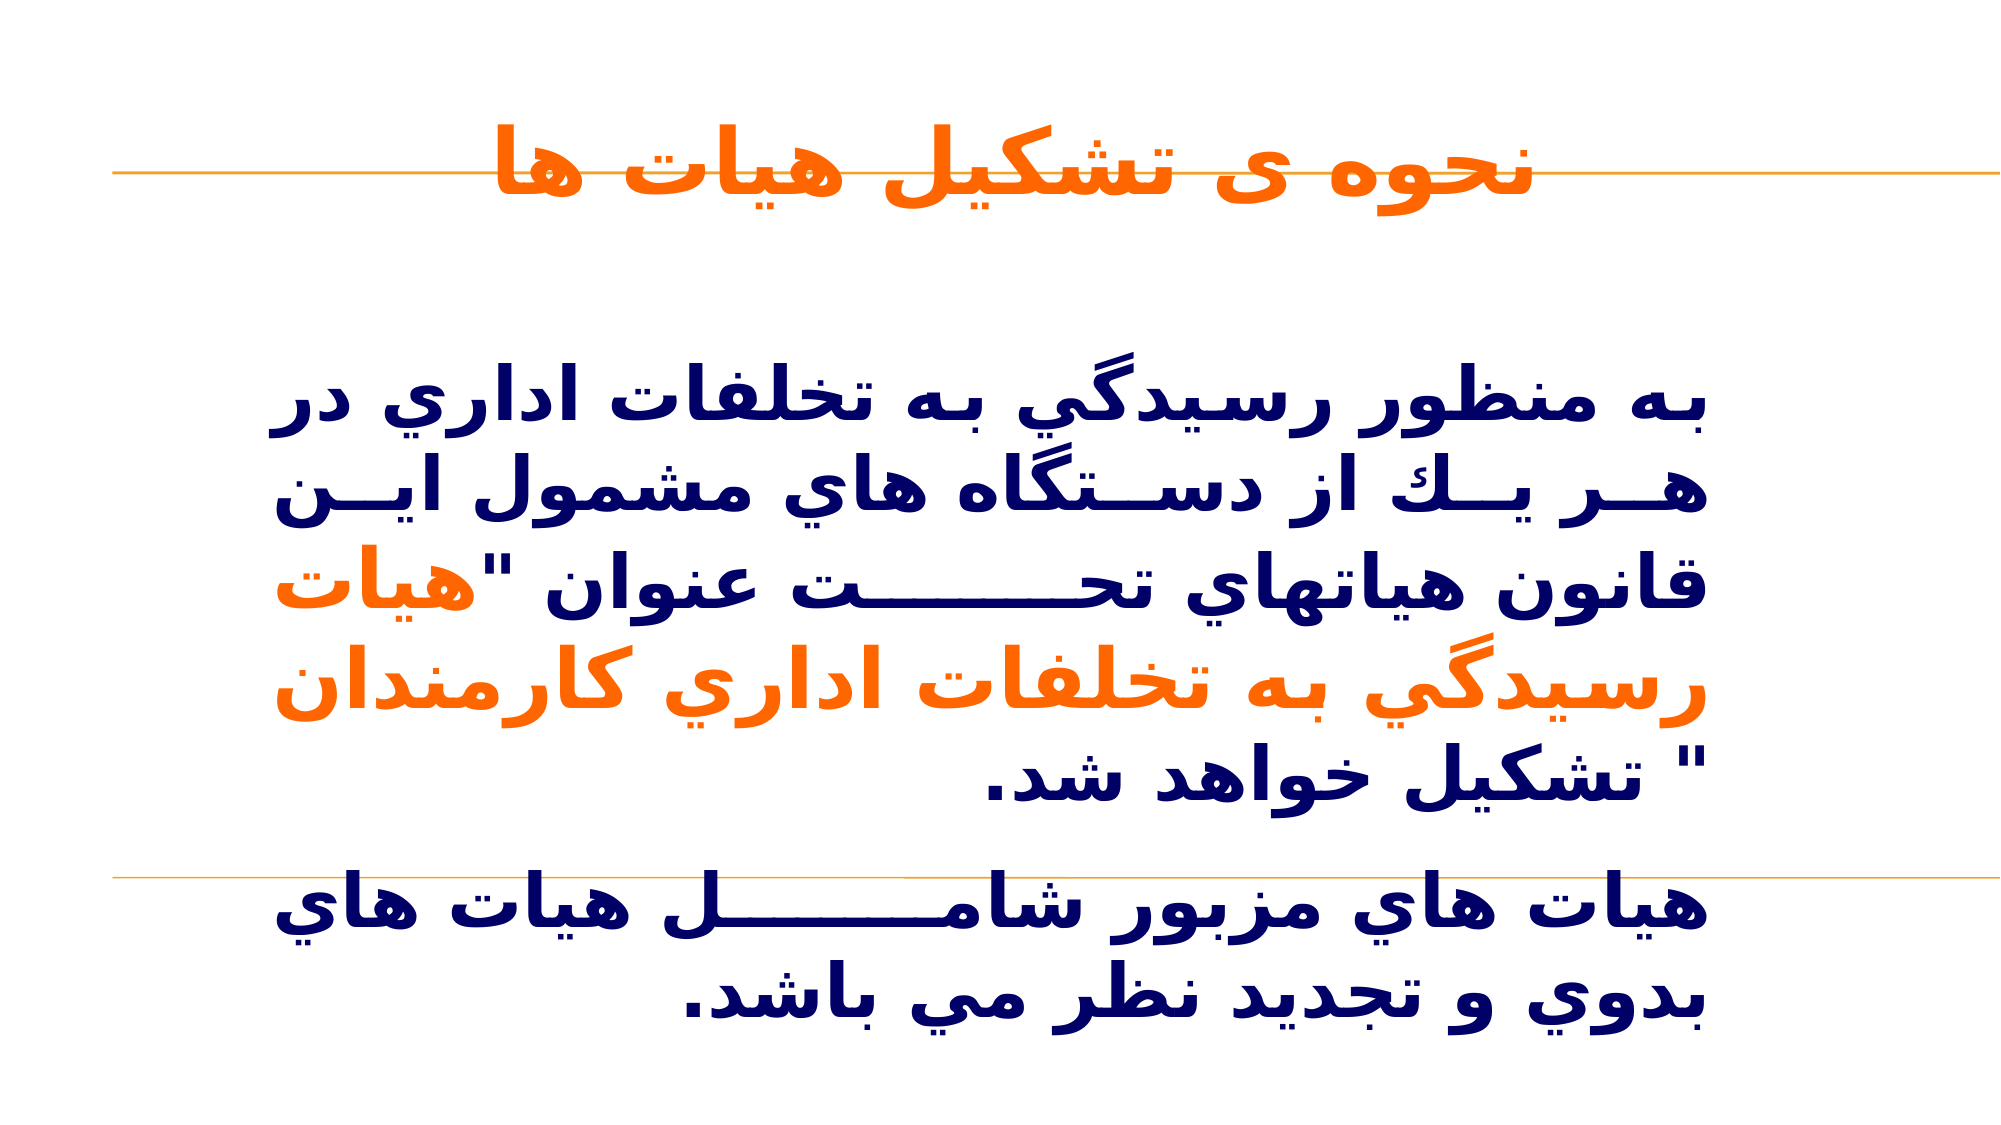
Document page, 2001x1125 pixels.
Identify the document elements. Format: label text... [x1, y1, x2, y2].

text_box نحوه ی تشكيل هيات ها [313, 89, 1692, 228]
text_box به منظور رسيدگي به تخلفات اداري در هر يك از دستگاه هاي مشمول اين قانون هياتهاي تحت عنوان "هيات رسيدگي به تخلفات اداري كارمندان " تشكيل خواهد شد. هيات هاي مزبور شامل هيات هاي بدوي و تجديد نظر مي باشد. [257, 338, 1727, 1041]
